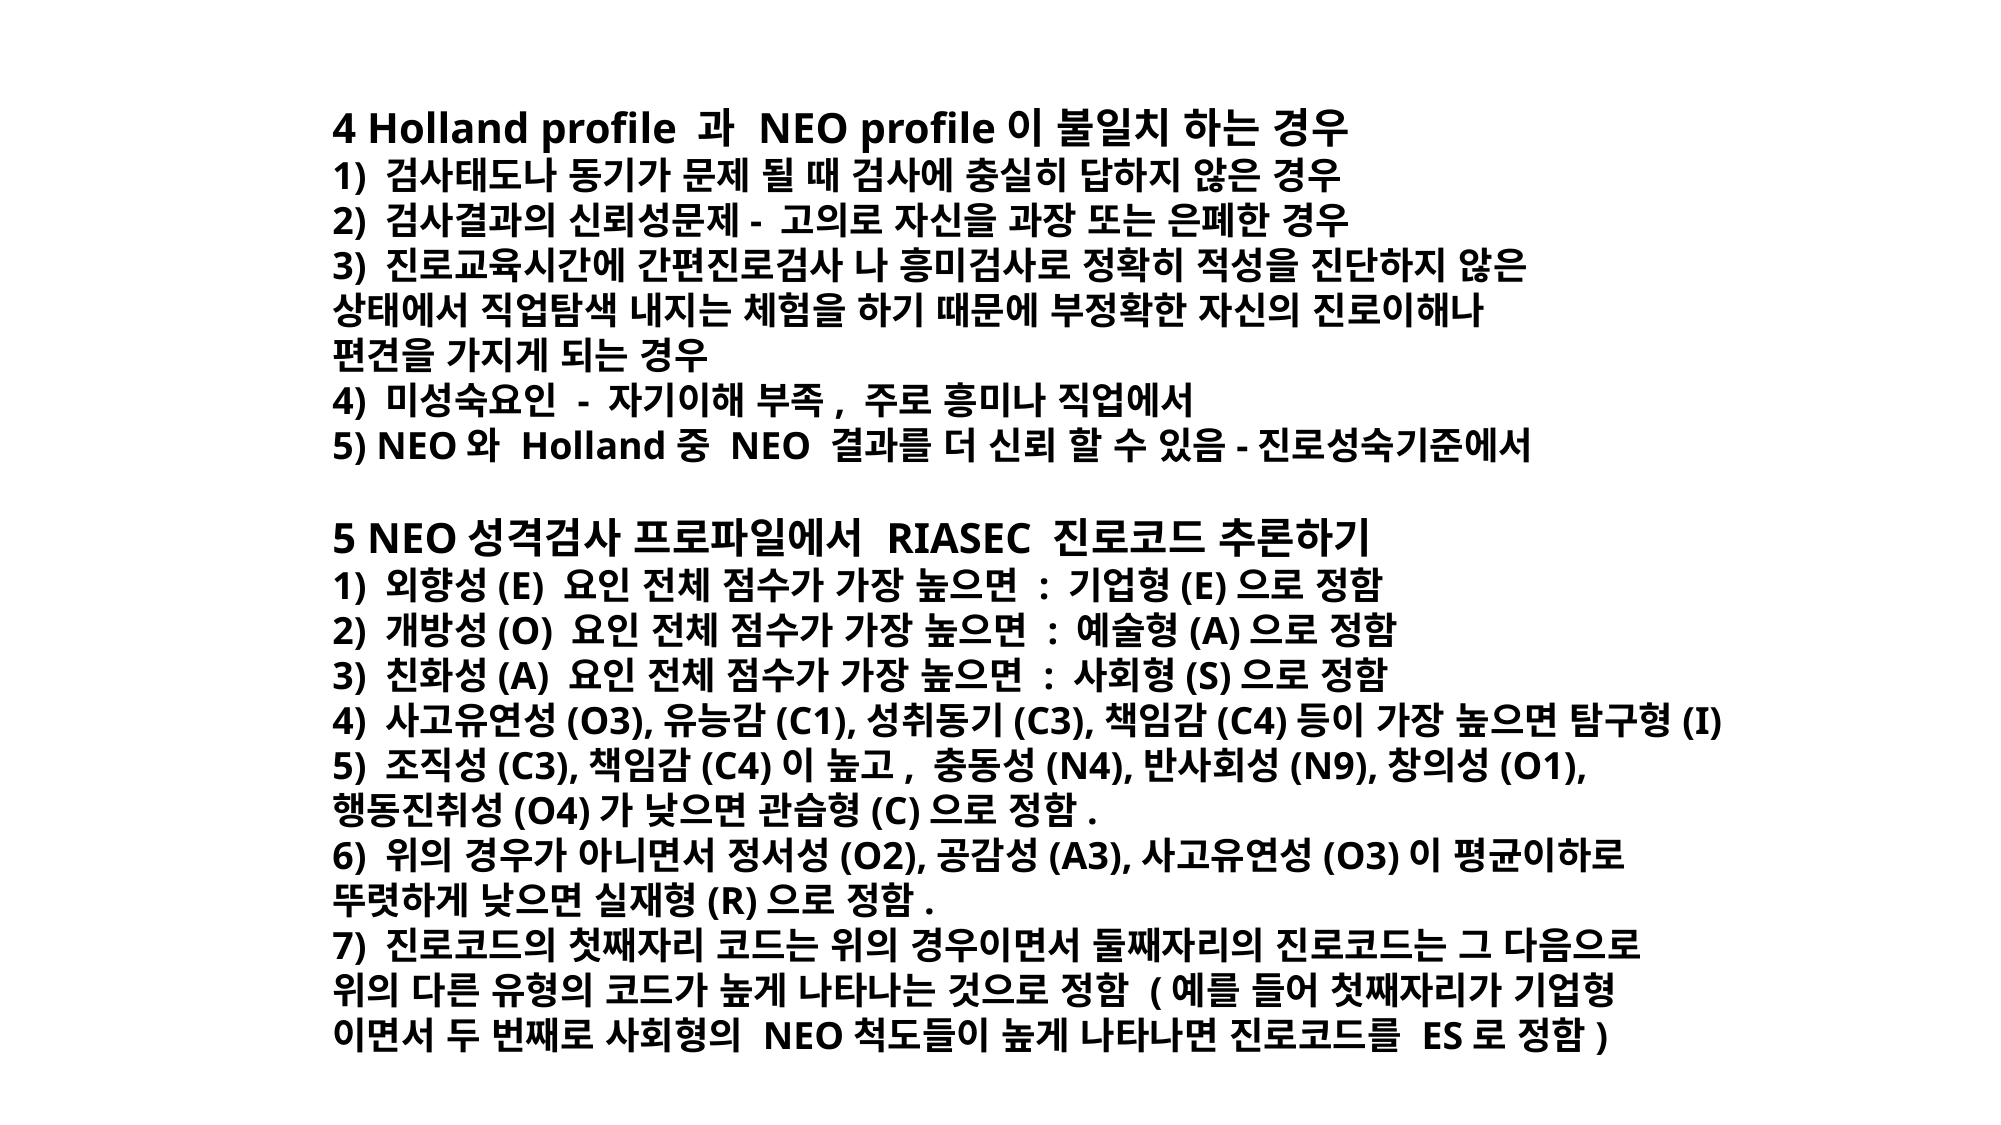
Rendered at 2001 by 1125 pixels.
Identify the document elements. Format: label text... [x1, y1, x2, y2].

text_box 4 Holland profile 과 NEO profile이 불일치 하는 경우 1) 검사태도나 동기가 문제 될 때 검사에 충실히 답하지 않은 경우 2) 검사결과의 신뢰성문제- 고의로 자신을 과장 또는 은폐한 경우 3) 진로교육시간에 간편진로검사 나 흥미검사로 정확히 적성을 진단하지 않은 상태에서 직업탐색 내지는 체험을 하기 때문에 부정확한 자신의 진로이해나 편견을 가지게 되는 경우 4) 미성숙요인 - 자기이해 부족, 주로 흥미나 직업에서 5) NEO와 Holland중 NEO 결과를 더 신뢰 할 수 있음-진로성숙기준에서 5 NEO성격검사 프로파일에서 RIASEC 진로코드 추론하기 1) 외향성(E) 요인 전체 점수가 가장 높으면 : 기업형(E)으로 정함 2) 개방성(O) 요인 전체 점수가 가장 높으면 : 예술형(A)으로 정함 3) 친화성(A) 요인 전체 점수가 가장 높으면 : 사회형(S)으로 정함 4) 사고유연성(O3),유능감(C1),성취동기(C3),책임감(C4)등이 가장 높으면 탐구형(I) 5) 조직성(C3),책임감(C4)이 높고, 충동성(N4),반사회성(N9),창의성(O1), 행동진취성(O4)가 낮으면 관습형(C)으로 정함. 6) 위의 경우가 아니면서 정서성(O2),공감성(A3),사고유연성(O3)이 평균이하로 뚜렷하게 낮으면 실재형(R)으로 정함. 7) 진로코드의 첫째자리 코드는 위의 경우이면서 둘째자리의 진로코드는 그 다음으로 위의 다른 유형의 코드가 높게 나타나는 것으로 정함 (예를 들어 첫째자리가 기업형 이면서 두 번째로 사회형의 NEO척도들이 높게 나타나면 진로코드를 ES로 정함) [317, 49, 1750, 1065]
